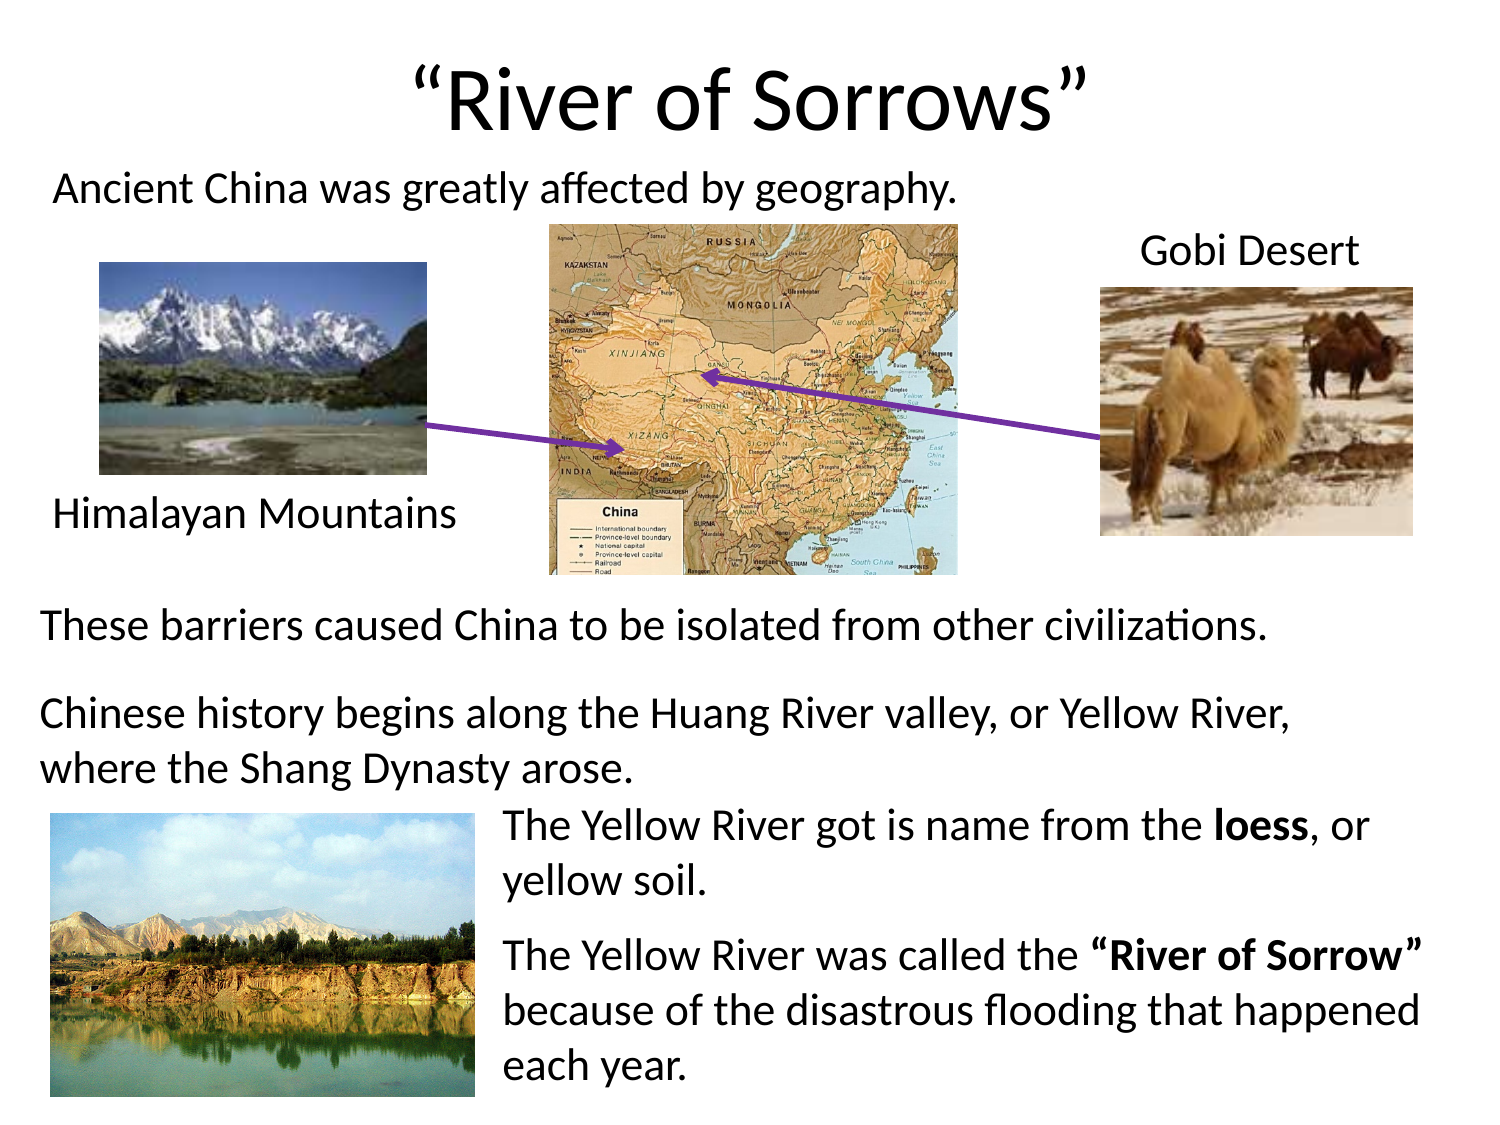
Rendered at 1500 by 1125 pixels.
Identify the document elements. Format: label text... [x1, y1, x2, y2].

text_box Himalayan Mountains [37, 474, 538, 545]
picture [49, 813, 476, 1098]
picture [549, 224, 958, 576]
text_box Ancient China was greatly affected by geography. [37, 149, 1250, 220]
text_box The Yellow River got is name from the loess, or yellow soil. The Yellow River was called the “River of Sorrow” because of the disastrous flooding that happened each year. [487, 787, 1475, 1098]
picture [1099, 287, 1413, 536]
text_box Chinese history begins along the Huang River valley, or Yellow River, where the Shang Dynasty arose. [24, 674, 1388, 800]
title “River of Sorrows” [75, 0, 1425, 188]
picture [99, 262, 428, 476]
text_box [699, 374, 1101, 438]
text_box These barriers caused China to be isolated from other civilizations. [24, 587, 1425, 658]
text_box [424, 424, 626, 451]
text_box Gobi Desert [1125, 212, 1388, 283]
